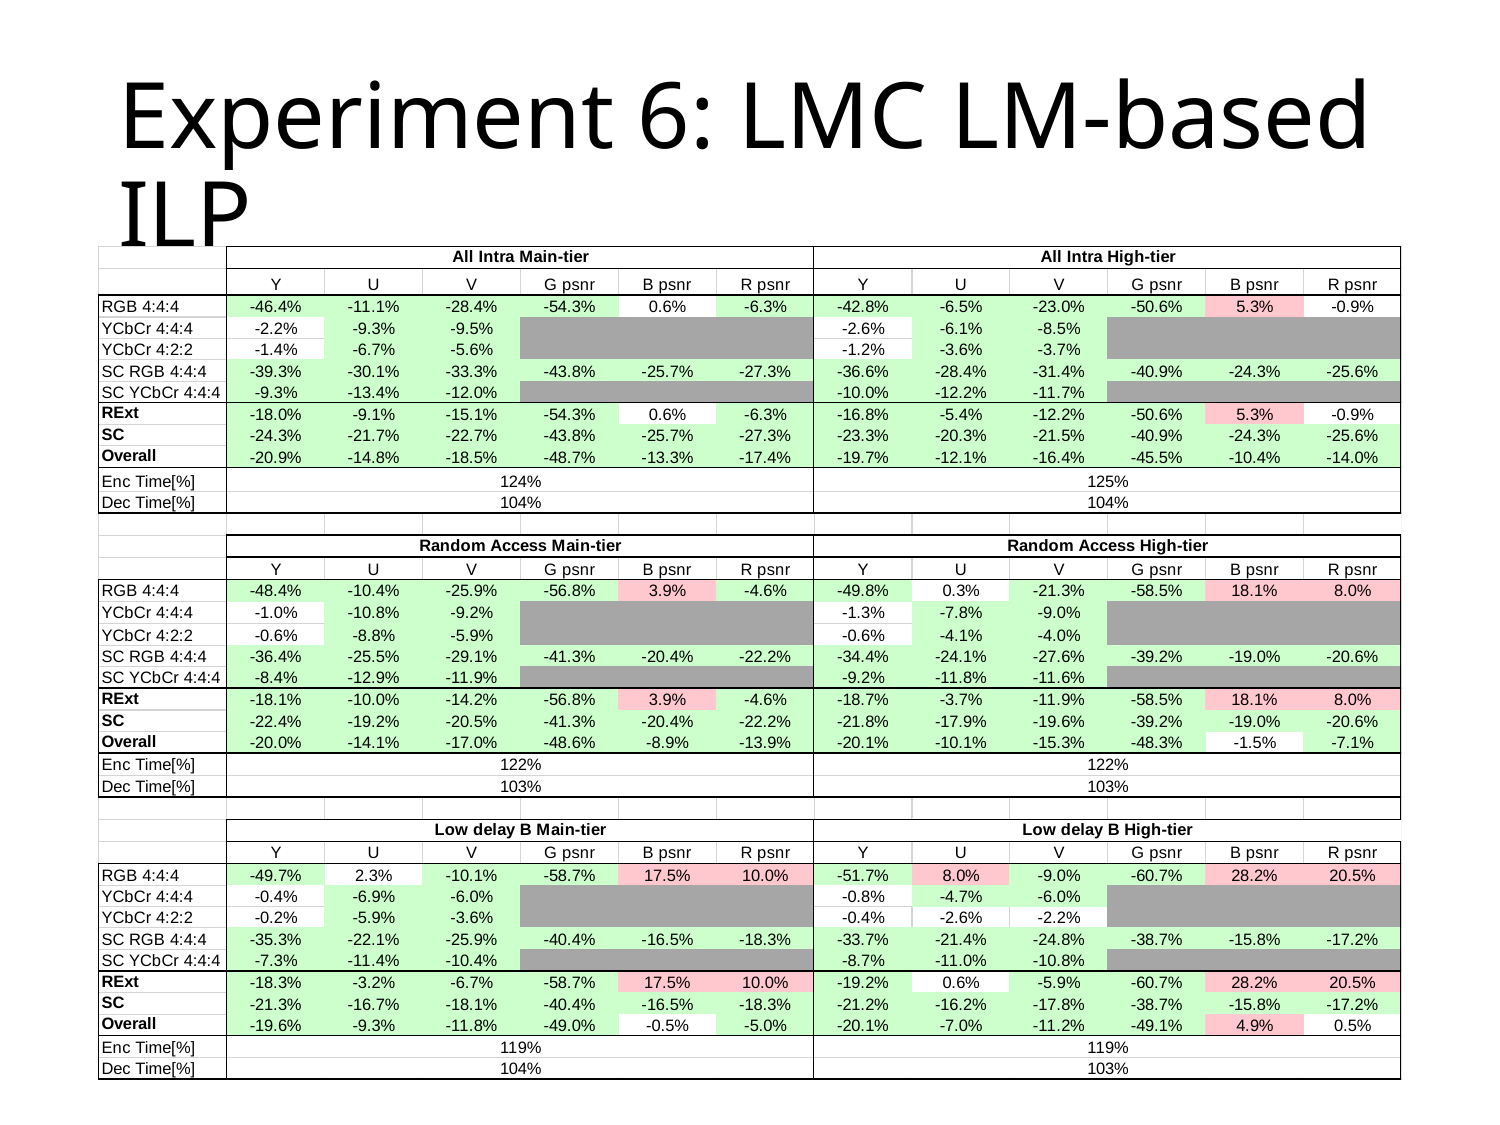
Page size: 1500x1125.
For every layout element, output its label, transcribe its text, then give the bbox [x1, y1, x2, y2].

title Experiment 6: LMC LM-based ILP [103, 59, 1397, 246]
picture [98, 246, 1402, 1080]
